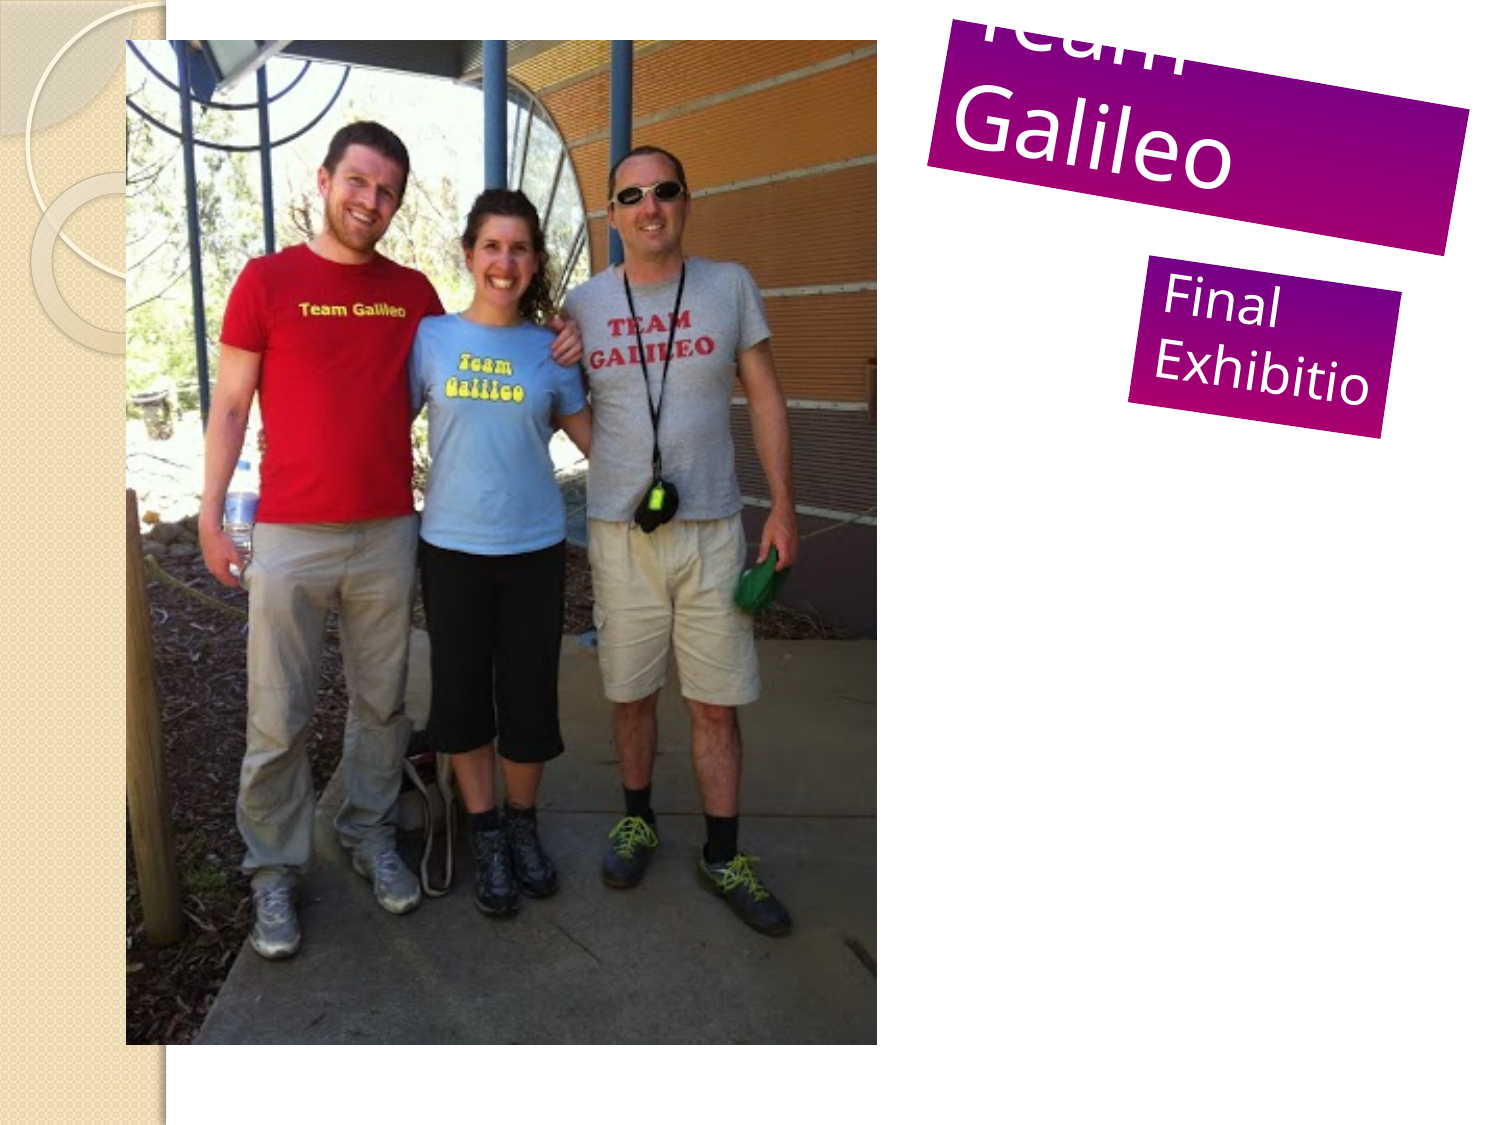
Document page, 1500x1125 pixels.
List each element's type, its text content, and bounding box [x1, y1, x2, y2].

subtitle Final Exhibition [1128, 255, 1402, 439]
title Team Galileo [927, 19, 1470, 257]
picture [126, 40, 877, 1046]
